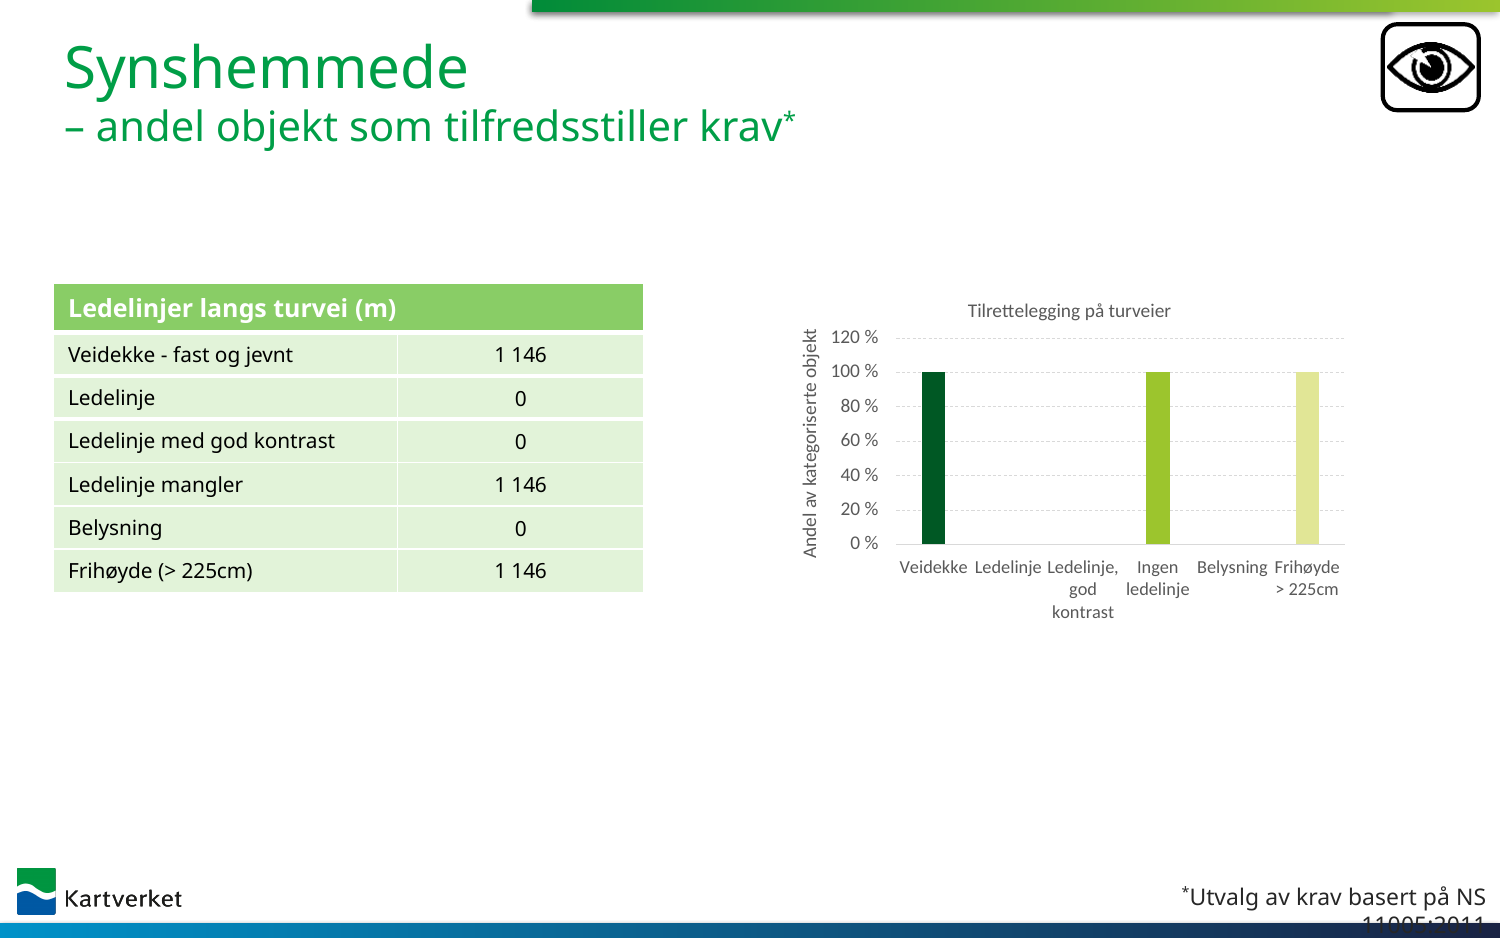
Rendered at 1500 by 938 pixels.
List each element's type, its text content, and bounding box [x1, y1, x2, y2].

table_cell Ledelinje mangler [54, 463, 397, 505]
table_cell 0 [398, 421, 643, 462]
table_cell 0 [398, 507, 643, 548]
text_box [1382, 24, 1480, 111]
table_cell 1 146 [398, 335, 643, 374]
table_cell Belysning [54, 507, 397, 548]
table_cell Ledelinje [54, 378, 397, 417]
table_cell Veidekke - fast og jevnt [54, 335, 397, 374]
table_cell 1 146 [398, 463, 643, 505]
text_box Synshemmede – andel objekt som tilfredsstiller krav* [49, 24, 1431, 158]
table_cell Frihøyde (> 225cm) [54, 550, 397, 592]
table_cell Ledelinje med god kontrast [54, 421, 397, 462]
picture [791, 291, 1348, 630]
text_box *Utvalg av krav basert på NS 11005:2011 [1068, 873, 1500, 938]
table_cell 1 146 [398, 550, 643, 592]
table_cell 0 [398, 378, 643, 417]
table_header Ledelinjer langs turvei (m) [54, 284, 643, 330]
